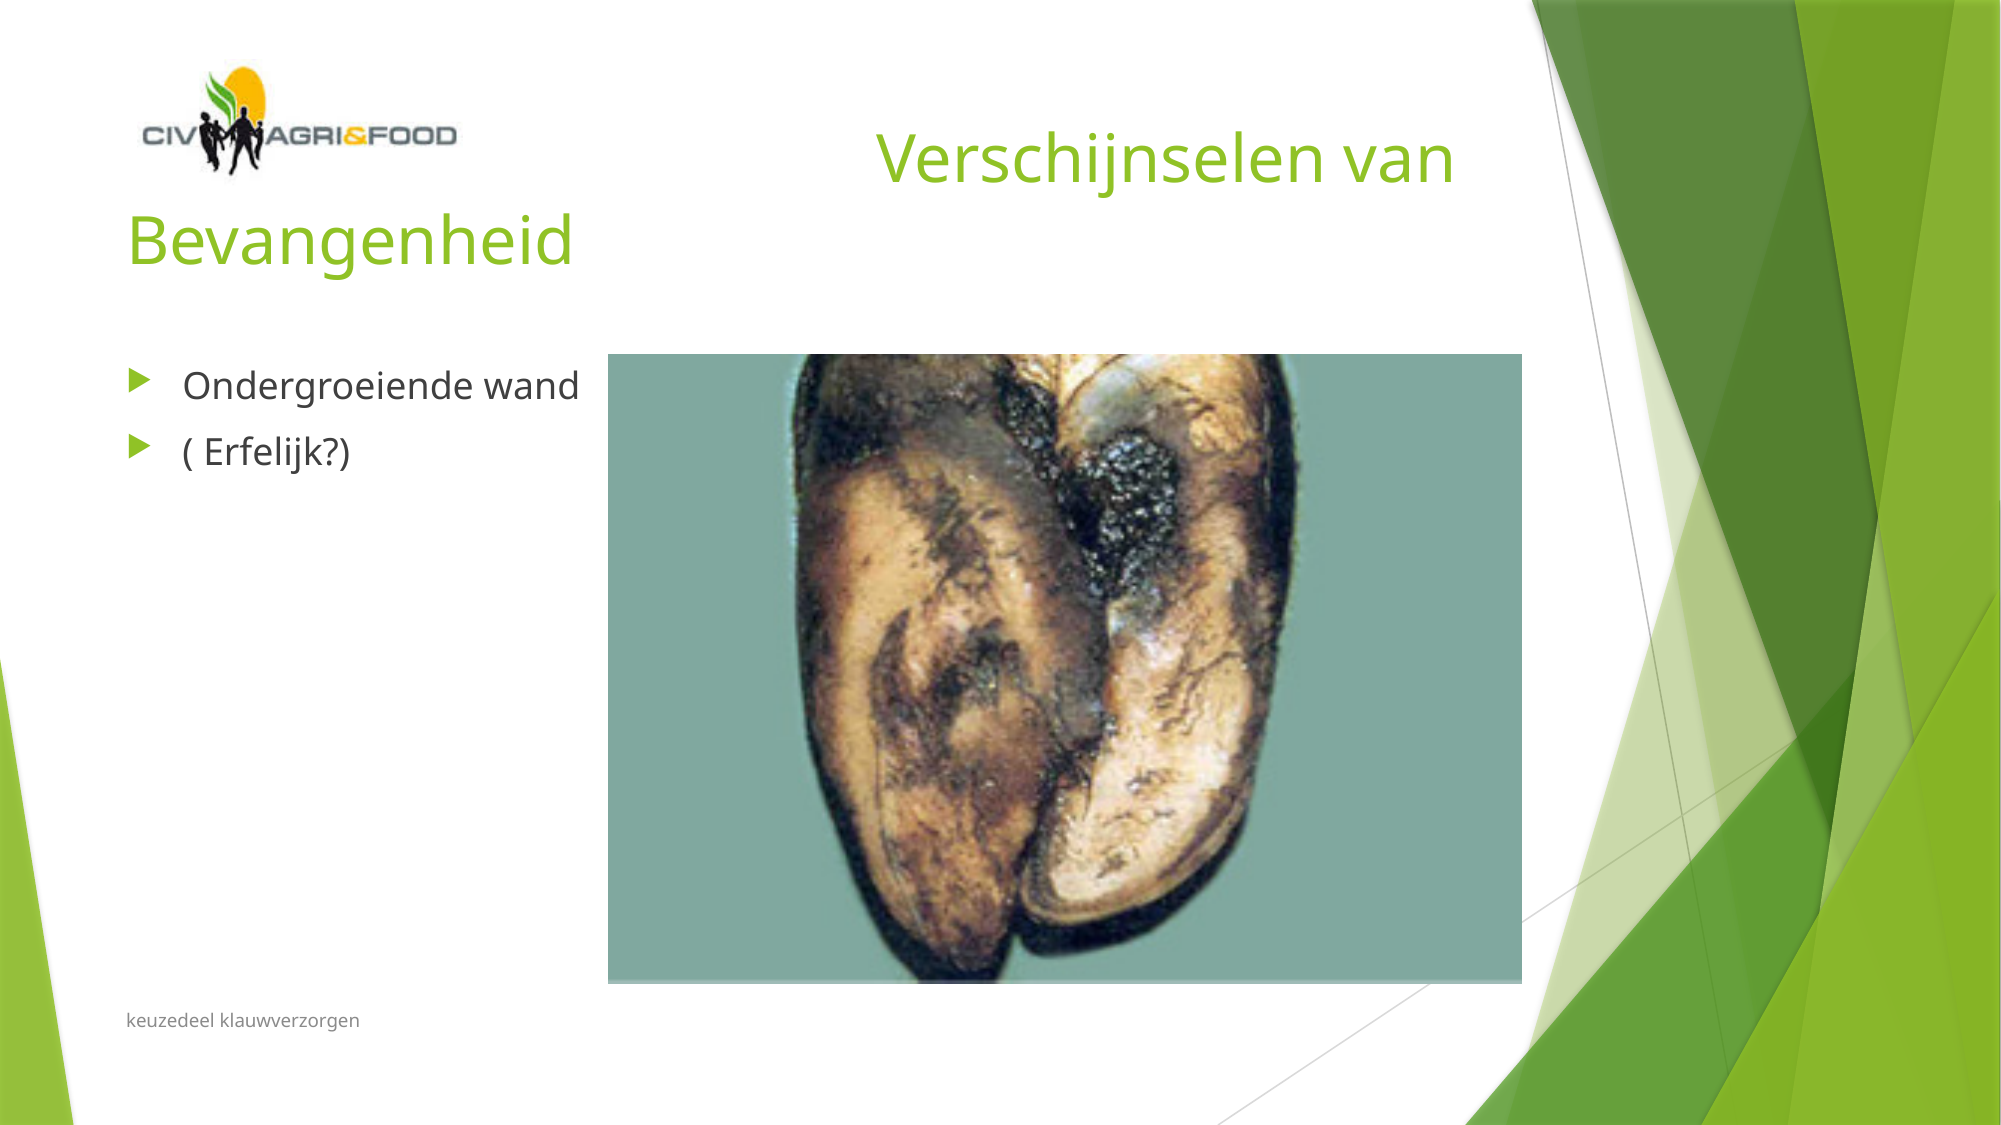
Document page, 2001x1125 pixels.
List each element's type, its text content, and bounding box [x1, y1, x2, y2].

picture [608, 353, 1522, 984]
list Ondergroeiende wand ( Erfelijk?) [111, 354, 607, 991]
footer keuzedeel klauwverzorgen [111, 991, 1145, 1051]
picture [137, 59, 463, 99]
title Verschijnselen van Bevangenheid [111, 99, 1522, 317]
